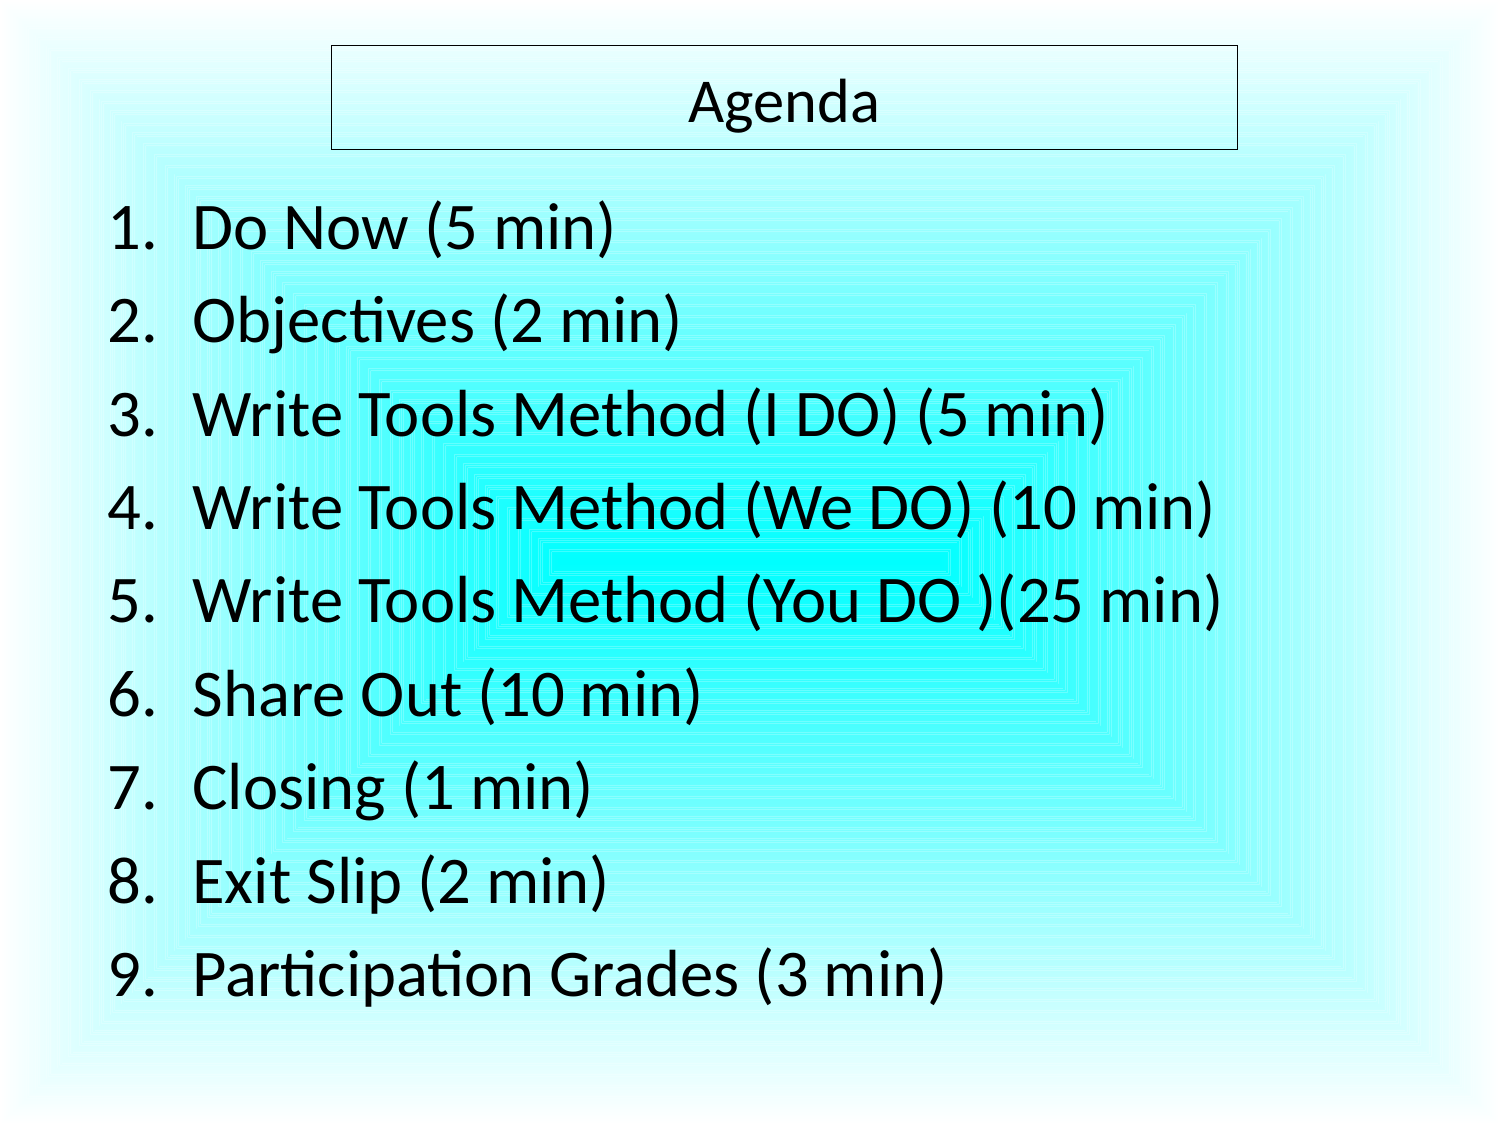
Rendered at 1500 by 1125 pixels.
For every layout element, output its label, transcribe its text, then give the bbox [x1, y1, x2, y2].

text_box Agenda [331, 45, 1238, 150]
list Do Now (5 min) Objectives (2 min) Write Tools Method (I DO) (5 min) Write Tools Method (We DO) (10 min) Write Tools Method (You DO )(25 min) Share Out (10 min) Closing (1 min) Exit Slip (2 min) Participation Grades (3 min) [75, 174, 1425, 1100]
